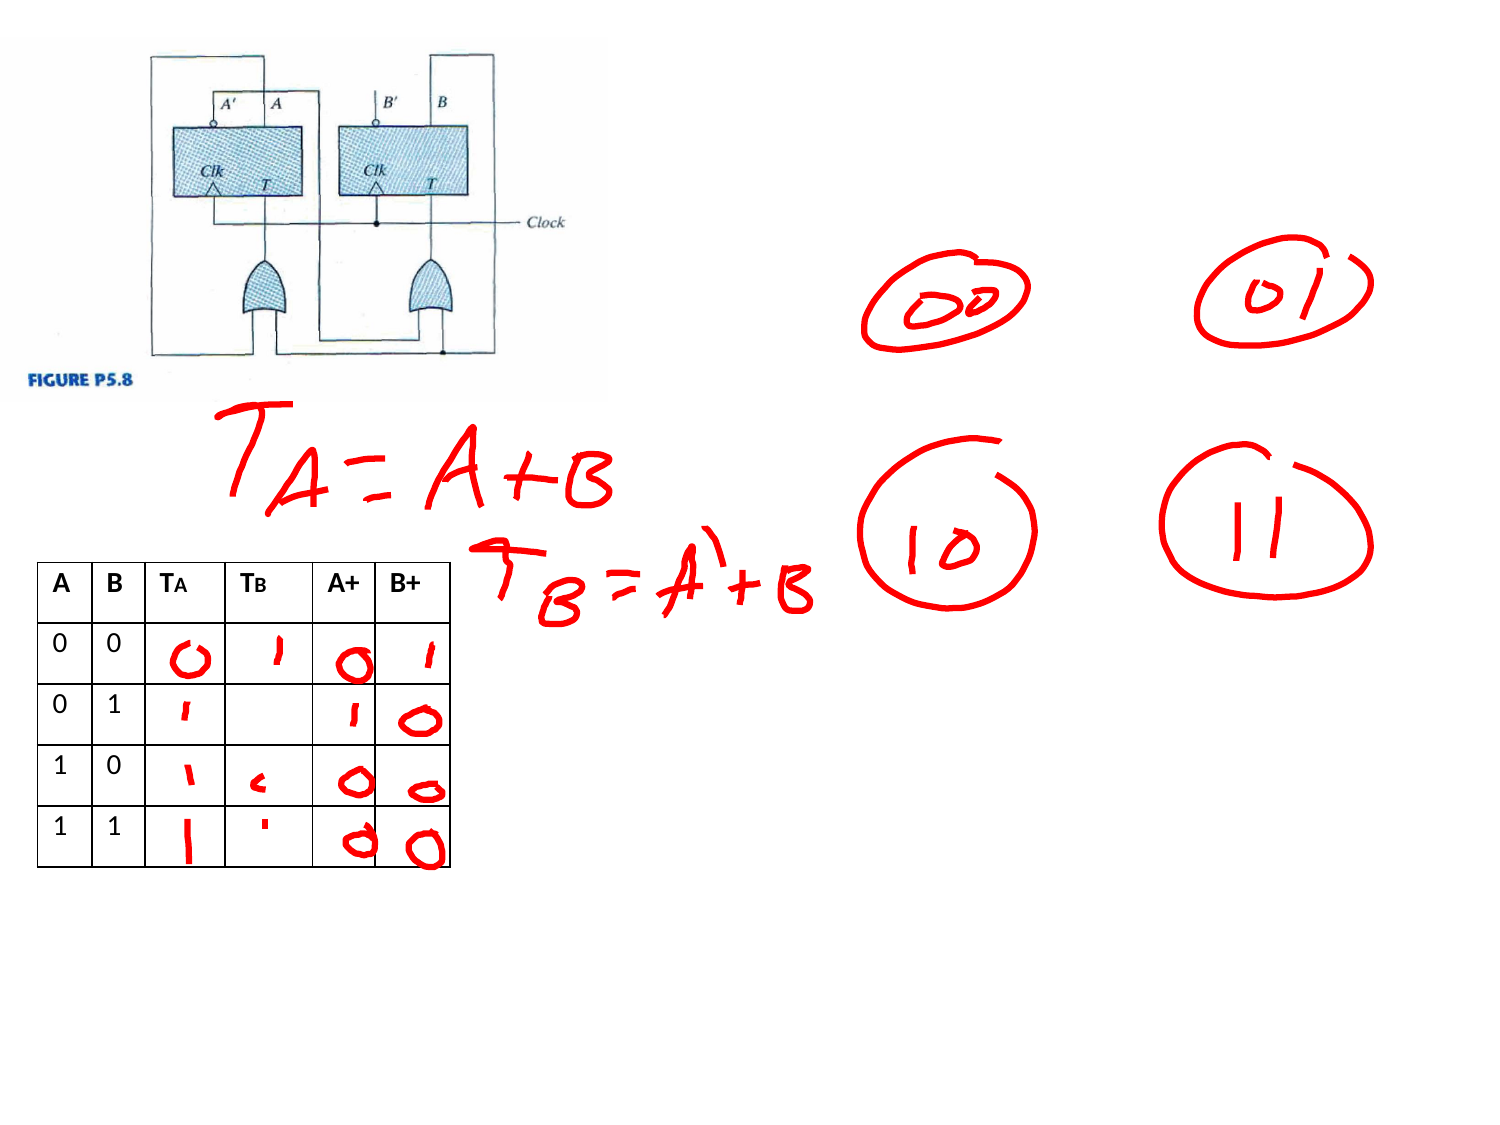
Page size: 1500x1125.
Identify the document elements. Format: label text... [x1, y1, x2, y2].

table_header TA [146, 563, 167, 622]
table_cell 1 [38, 746, 91, 805]
table_cell 0 [93, 746, 144, 805]
table_cell [146, 685, 167, 744]
table_cell 1 [93, 807, 144, 866]
table_cell 1 [93, 685, 144, 744]
table_header A [38, 563, 91, 622]
table_cell 0 [38, 685, 91, 744]
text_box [172, 403, 811, 868]
table_cell 0 [93, 624, 144, 683]
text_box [859, 237, 1372, 609]
table_cell 0 [38, 624, 91, 683]
table_cell [146, 746, 167, 805]
table_header B [93, 563, 144, 622]
picture [0, 37, 608, 402]
table_cell [146, 624, 167, 683]
table_cell [146, 807, 167, 866]
table_cell 1 [38, 807, 91, 866]
